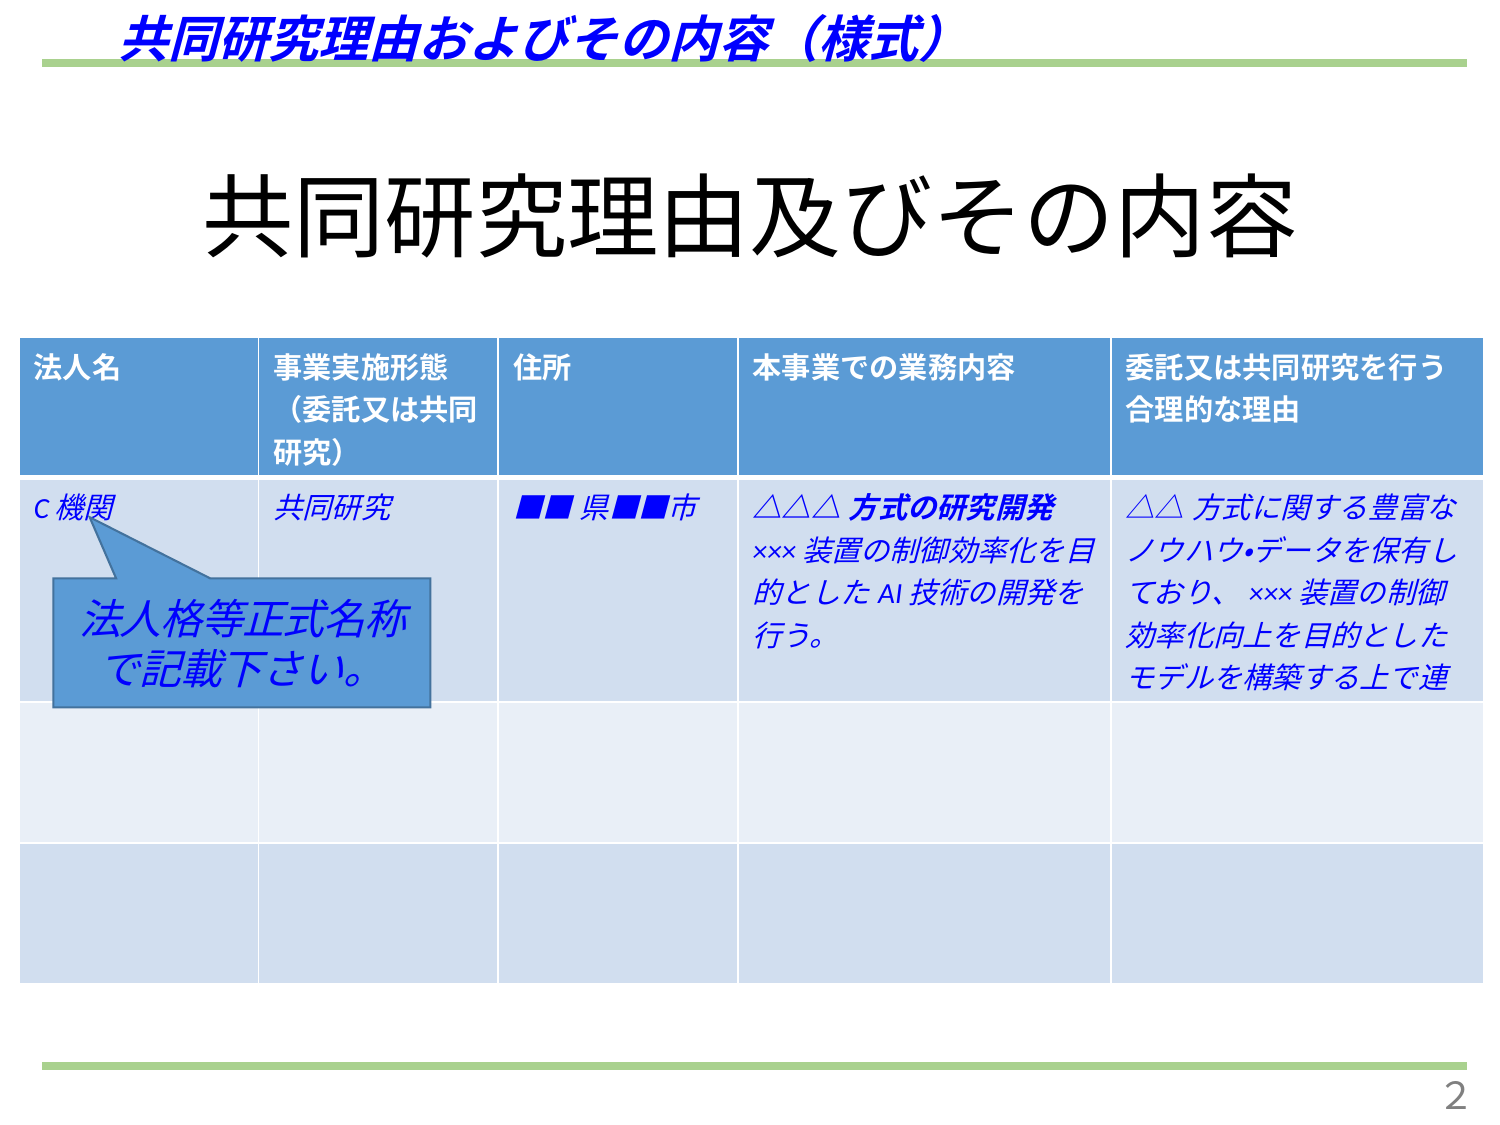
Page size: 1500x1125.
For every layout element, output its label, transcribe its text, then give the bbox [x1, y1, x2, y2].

table_header 住所 [499, 338, 737, 475]
table_cell C機関 [20, 480, 258, 701]
table_header 事業実施形態 （委託又は共同研究） [259, 338, 497, 475]
table_cell 共同研究 [259, 480, 497, 701]
table_cell [1112, 844, 1483, 983]
text_box 共同研究理由及びその内容 [103, 161, 1397, 278]
table_cell [259, 703, 497, 842]
table_cell [20, 844, 258, 983]
table_cell [499, 703, 737, 842]
table_header 法人名 [20, 338, 258, 475]
table_cell [1112, 703, 1483, 842]
table_cell [739, 844, 1110, 983]
table_cell [259, 844, 497, 983]
table_header 本事業での業務内容 [739, 338, 1110, 475]
text_box ２ [1422, 1064, 1490, 1125]
table_cell △△△方式の研究開発 ×××装置の制御効率化を目的としたAI技術の開発を行う。 [739, 480, 1110, 701]
text_box 共同研究理由およびその内容（様式） [0, 0, 1087, 75]
table_cell △△方式に関する豊富なノウハウ・データを保有しており、×××装置の制御効率化向上を目的としたモデルを構築する上で連携が必要。 [1112, 480, 1483, 701]
text_box 法人格等正式名称で記載下さい。 [52, 514, 432, 709]
table_cell [20, 703, 258, 842]
table_cell [499, 844, 737, 983]
table_cell ■■県■■市 [499, 480, 737, 701]
table_header 委託又は共同研究を行う合理的な理由 [1112, 338, 1483, 475]
table_cell [739, 703, 1110, 842]
